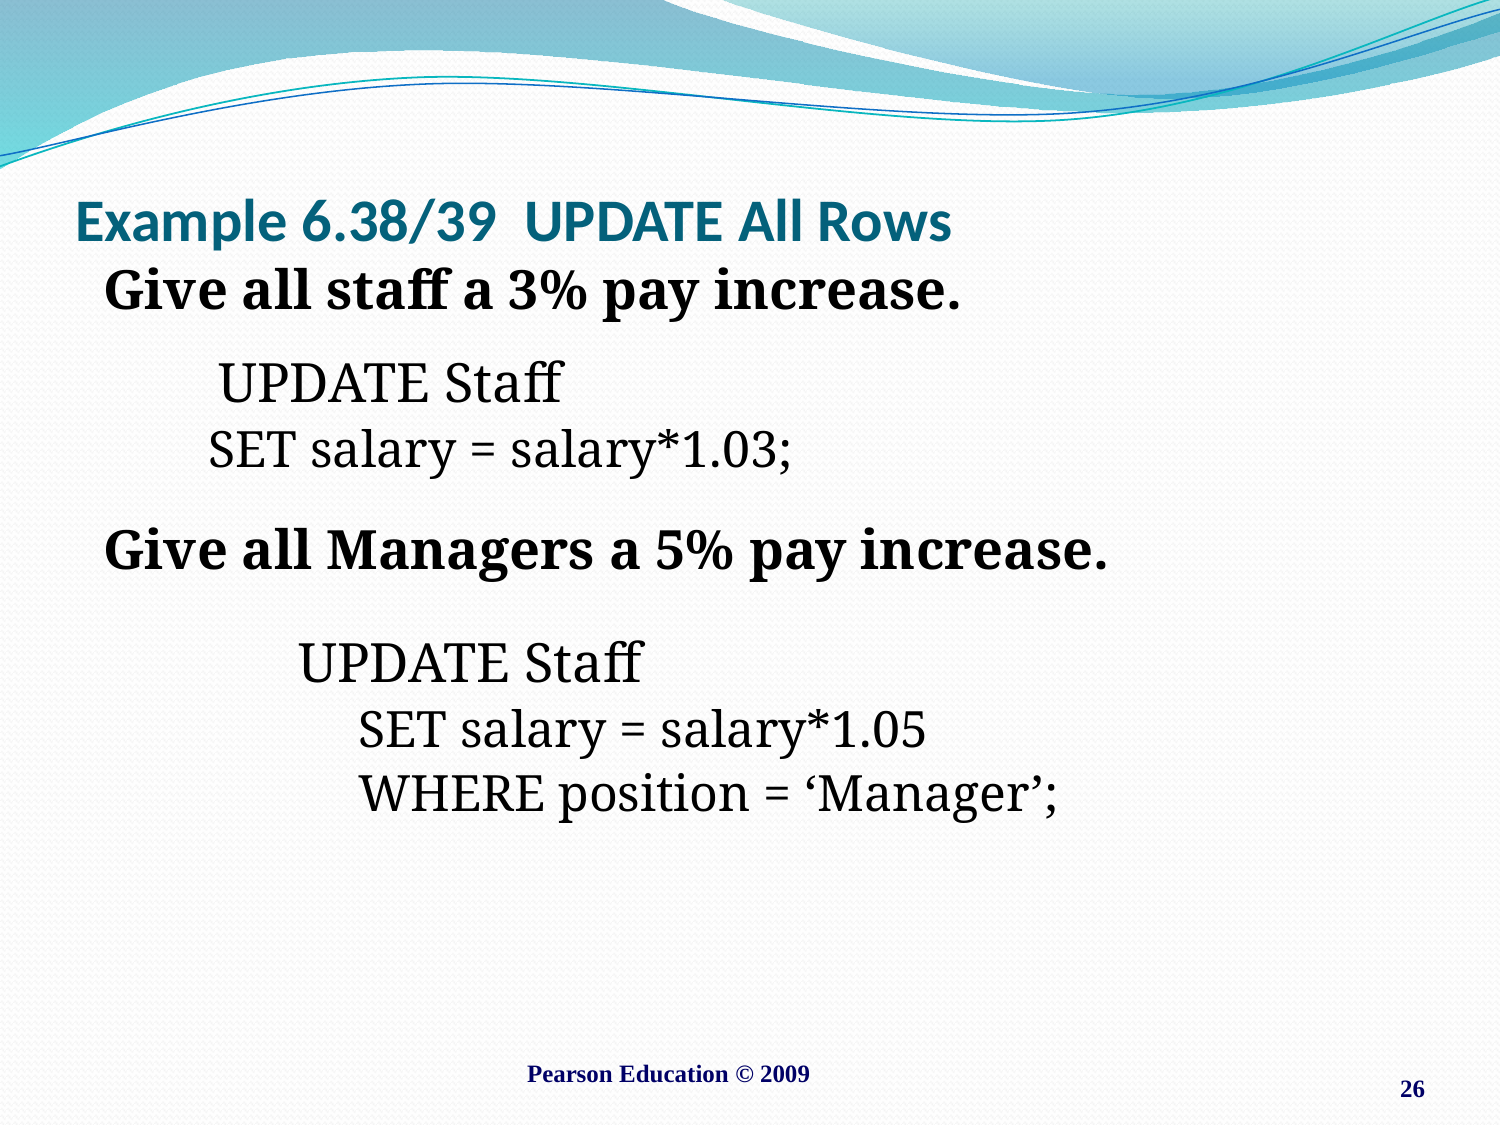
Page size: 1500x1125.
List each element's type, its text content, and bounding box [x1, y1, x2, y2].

title Example 6.38/39 UPDATE All Rows [75, 66, 1425, 254]
slide_number 26 [1299, 1042, 1425, 1103]
list Give all staff a 3% pay increase. UPDATE Staff SET salary = salary*1.03; Give all Managers a 5% pay increase. UPDATE Staff SET salary = salary*1.05 WHERE position = ‘Manager’; [88, 255, 1388, 931]
text_box Pearson Education © 2009 [512, 1050, 1038, 1095]
